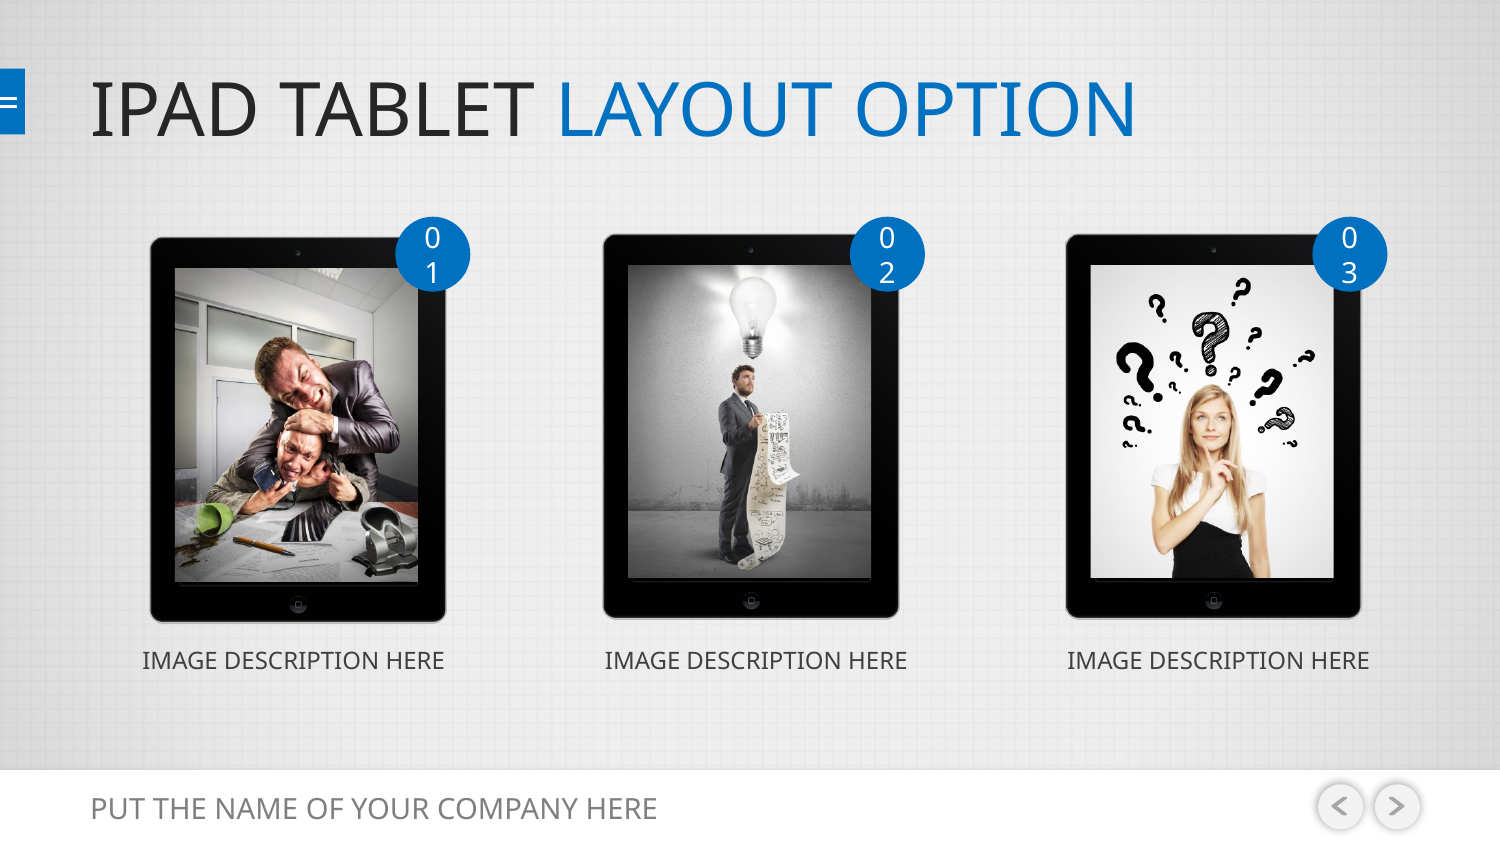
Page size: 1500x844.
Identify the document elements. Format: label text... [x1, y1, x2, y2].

picture [0, 0, 1500, 770]
list IMAGE DESCRIPTION HERE [1050, 634, 1388, 684]
footer PUT THE NAME OF YOUR COMPANY HERE [75, 784, 1163, 833]
list IMAGE DESCRIPTION HERE [125, 634, 463, 684]
text_box 02 [847, 214, 928, 294]
title IPAD TABLET LAYOUT OPTION [75, 71, 1325, 142]
text_box 03 [1310, 214, 1390, 294]
list IMAGE DESCRIPTION HERE [587, 634, 925, 684]
text_box 01 [393, 214, 473, 294]
